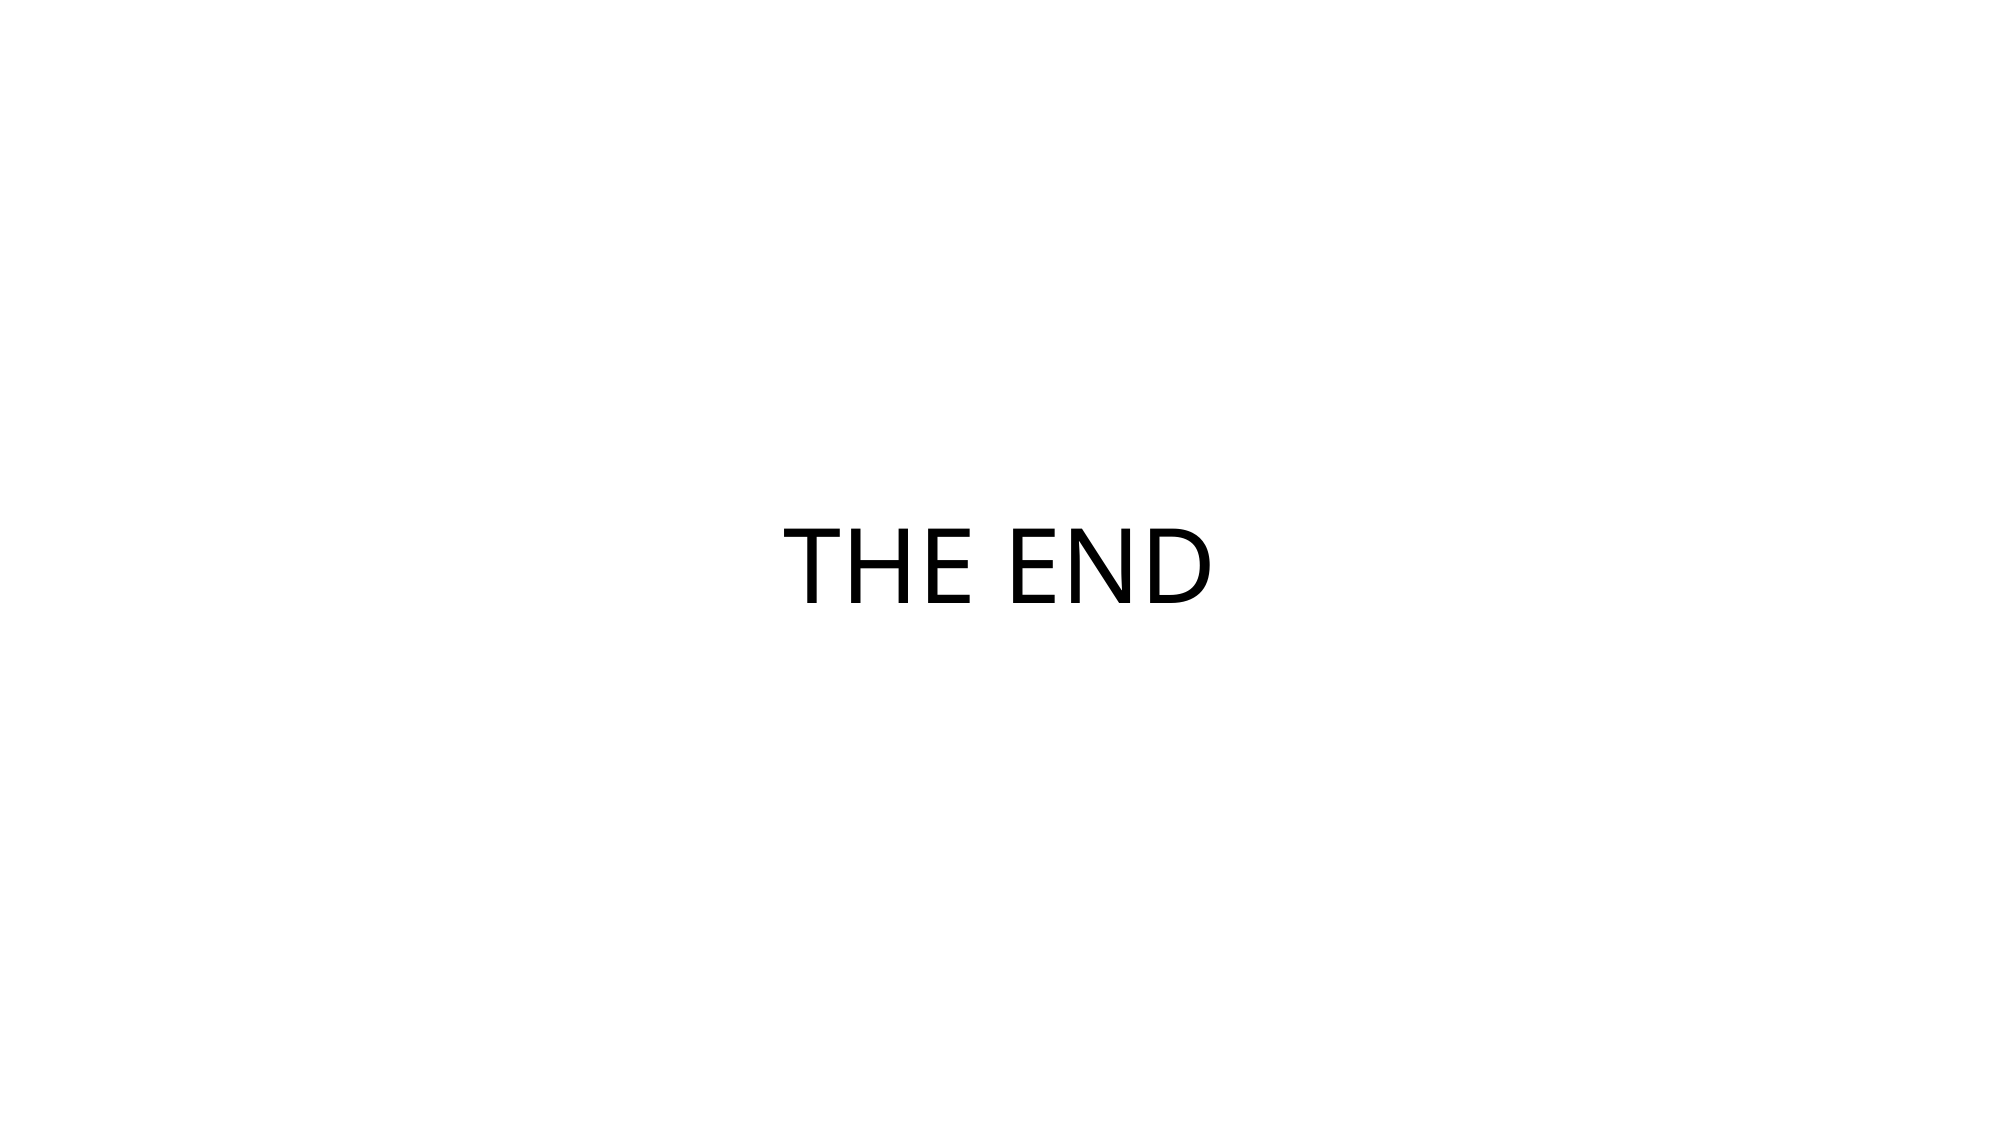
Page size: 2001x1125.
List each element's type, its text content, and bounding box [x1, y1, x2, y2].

text_box THE END [768, 491, 1232, 632]
